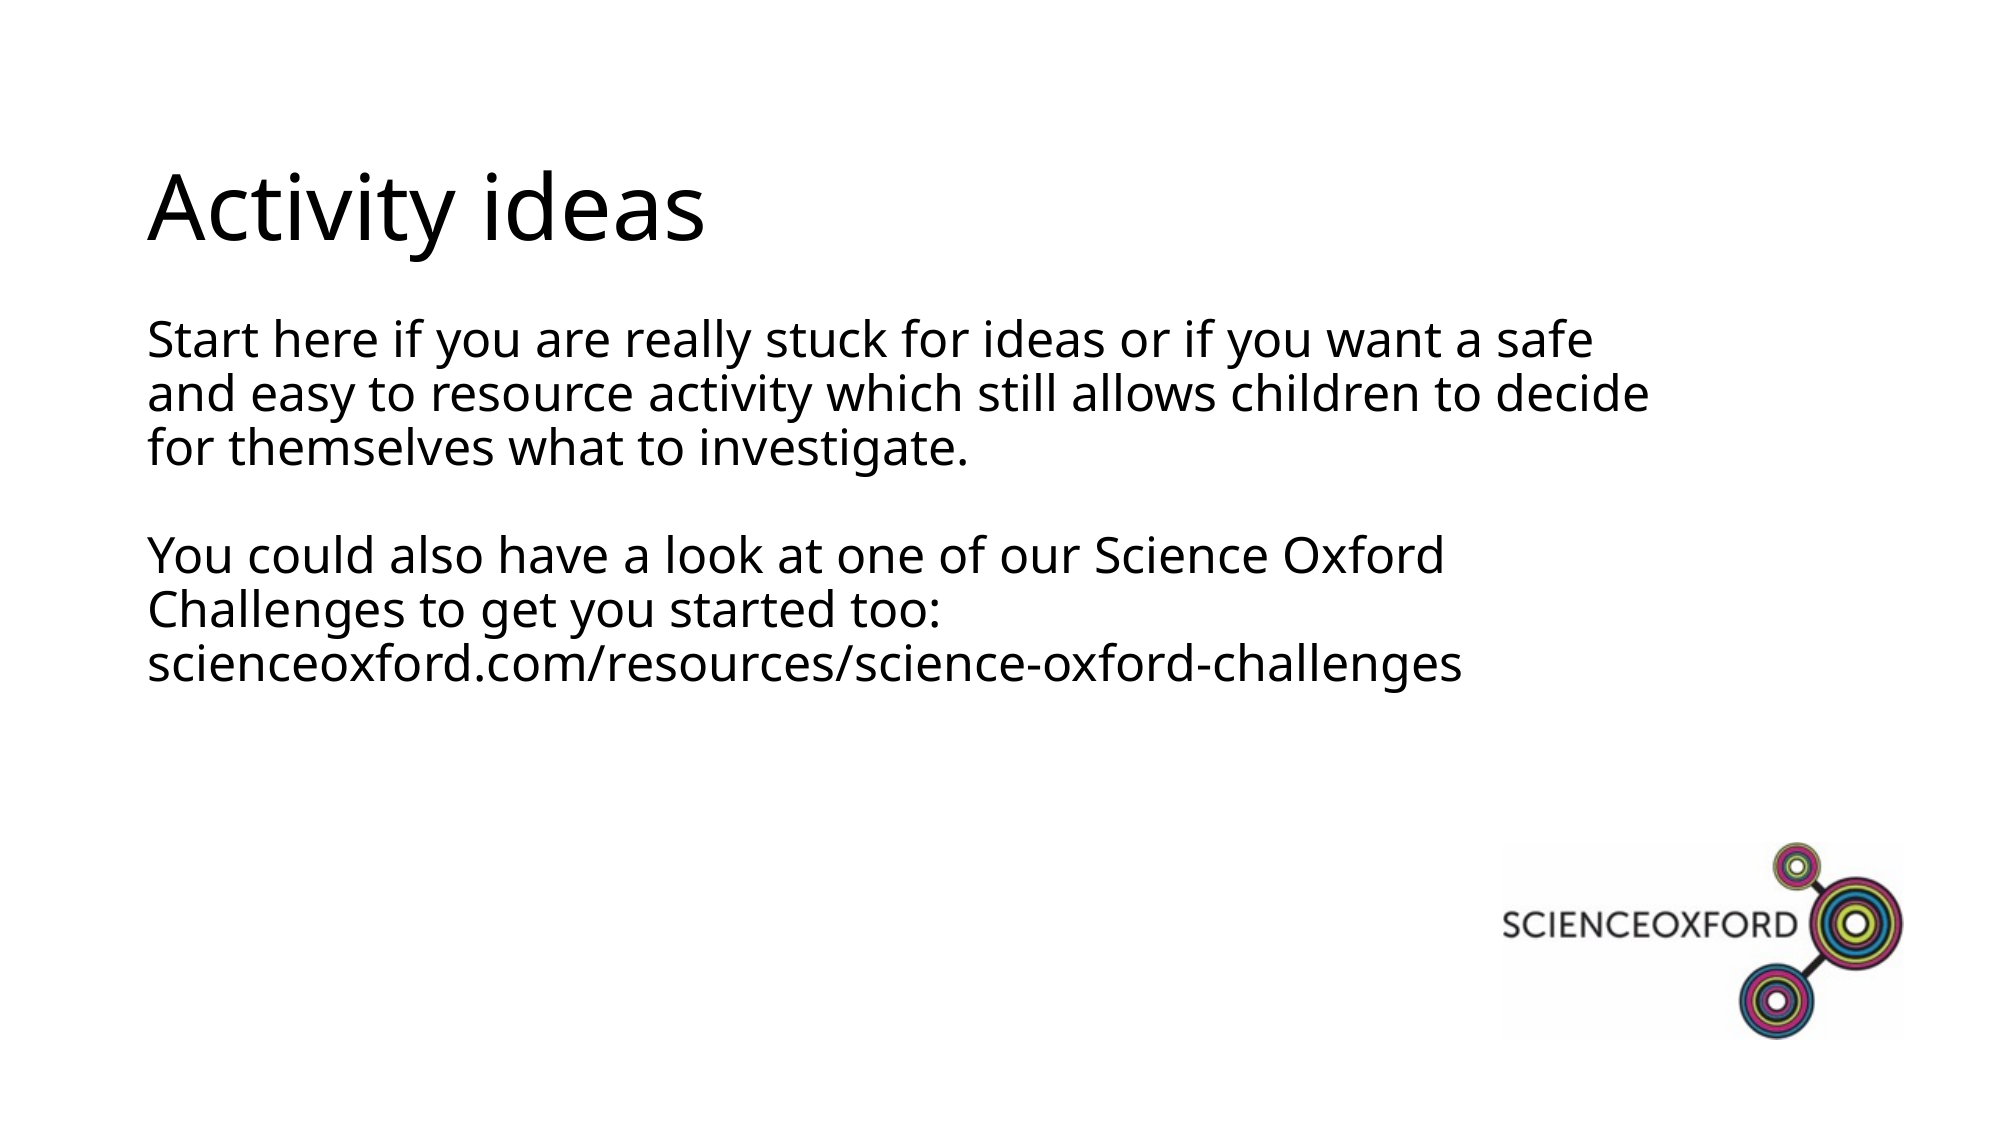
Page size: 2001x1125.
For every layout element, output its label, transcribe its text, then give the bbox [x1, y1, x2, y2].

title Activity ideas Start here if you are really stuck for ideas or if you want a safe and easy to resource activity which still allows children to decide for themselves what to investigate. You could also have a look at one of our Science Oxford Challenges to get you started too: scienceoxford.com/resources/science-oxford-challenges [132, 306, 1678, 460]
picture [1502, 842, 1904, 1040]
